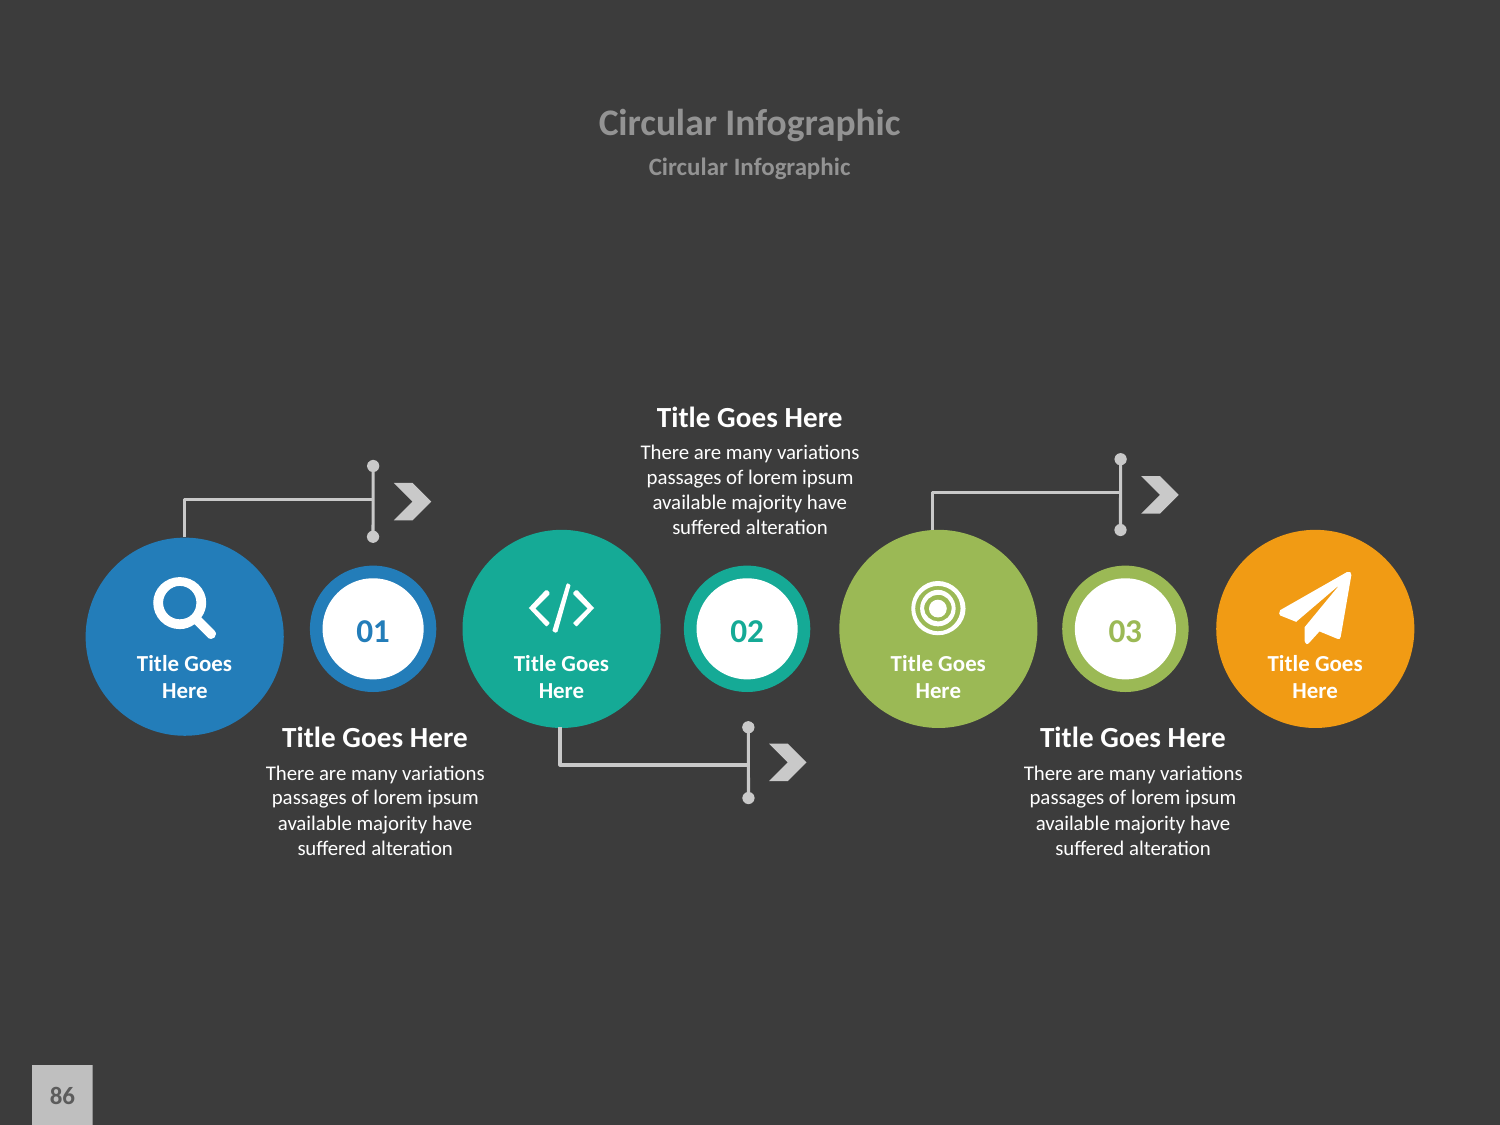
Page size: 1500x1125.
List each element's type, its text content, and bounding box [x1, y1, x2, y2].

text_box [309, 565, 437, 693]
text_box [931, 458, 1179, 531]
text_box [109, 704, 261, 738]
text_box [870, 704, 1007, 731]
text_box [253, 718, 498, 861]
text_box [1247, 704, 1384, 731]
text_box [1279, 572, 1352, 645]
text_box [559, 726, 807, 799]
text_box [1011, 718, 1255, 861]
text_box [460, 527, 663, 688]
text_box [153, 577, 217, 639]
title Circular Infographic [287, 91, 1213, 150]
text_box Title Goes Here [102, 648, 267, 704]
text_box Title Goes Here [1233, 648, 1398, 704]
text_box [1214, 527, 1417, 688]
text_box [1061, 565, 1189, 693]
list Circular Infographic [412, 149, 1088, 183]
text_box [184, 465, 432, 537]
text_box [837, 528, 1040, 688]
text_box [573, 590, 595, 627]
text_box [552, 583, 571, 633]
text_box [627, 398, 872, 541]
text_box [528, 590, 550, 627]
text_box Title Goes Here [856, 648, 1021, 704]
text_box [493, 704, 630, 730]
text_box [683, 565, 811, 693]
text_box [911, 580, 966, 636]
text_box Title Goes Here [479, 648, 644, 704]
text_box [83, 535, 286, 696]
